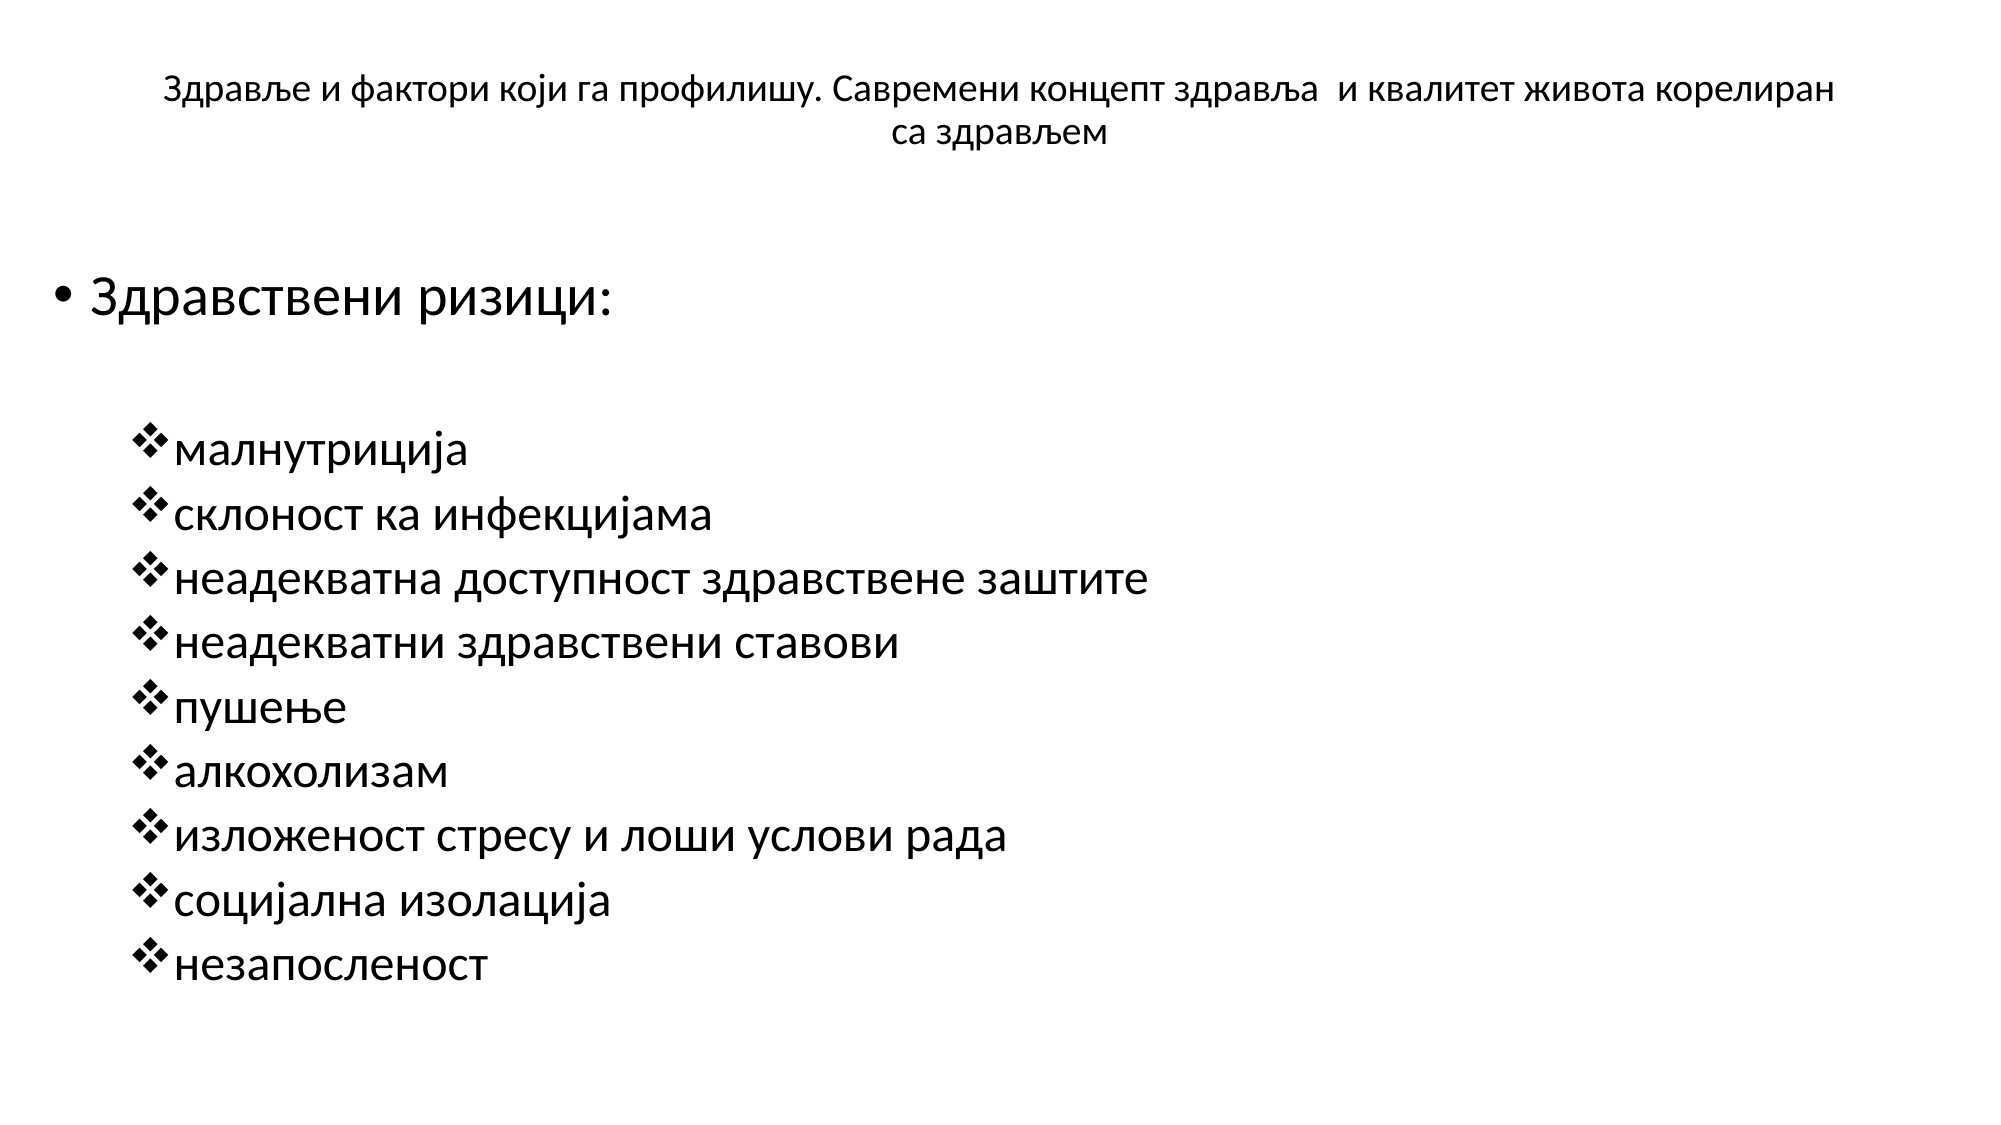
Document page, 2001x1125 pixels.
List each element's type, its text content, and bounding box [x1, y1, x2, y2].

title Здравље и фактори који га профилишу. Савремени концепт здравља и квалитет живота корелиран са здрављем [137, 59, 1863, 161]
list Здравствени ризици: малнутриција склоност ка инфекцијама неадекватна доступност здравствене заштите неадекватни здравствени ставови пушење алкохолизам изложеност стресу и лоши услови рада социјална изолација незапосленост [38, 257, 1944, 1076]
